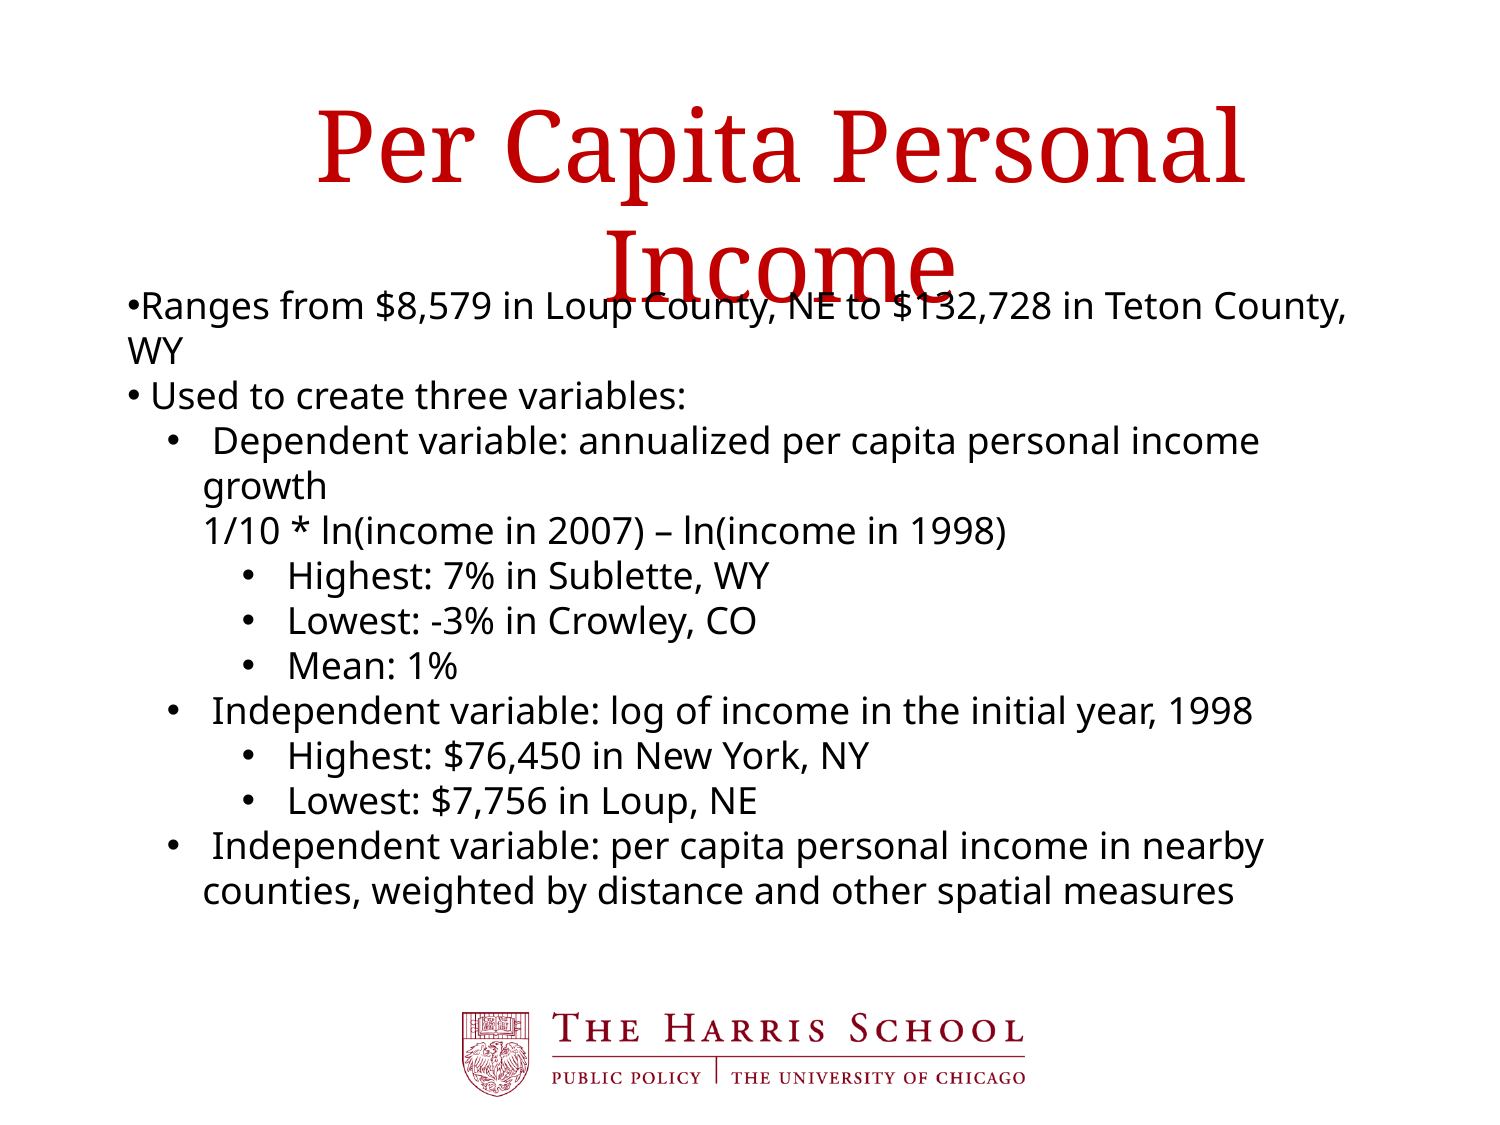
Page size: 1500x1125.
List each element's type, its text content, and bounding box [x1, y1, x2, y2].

picture [462, 1012, 1026, 1097]
text_box Per Capita Personal Income [112, 74, 1450, 330]
text_box Ranges from $8,579 in Loup County, NE to $132,728 in Teton County, WY Used to create three variables: Dependent variable: annualized per capita personal income growth 1/10 * ln(income in 2007) – ln(income in 1998) Highest: 7% in Sublette, WY Lowest: -3% in Crowley, CO Mean: 1% Independent variable: log of income in the initial year, 1998 Highest: $76,450 in New York, NY Lowest: $7,756 in Loup, NE Independent variable: per capita personal income in nearby counties, weighted by distance and other spatial measures [112, 274, 1388, 920]
